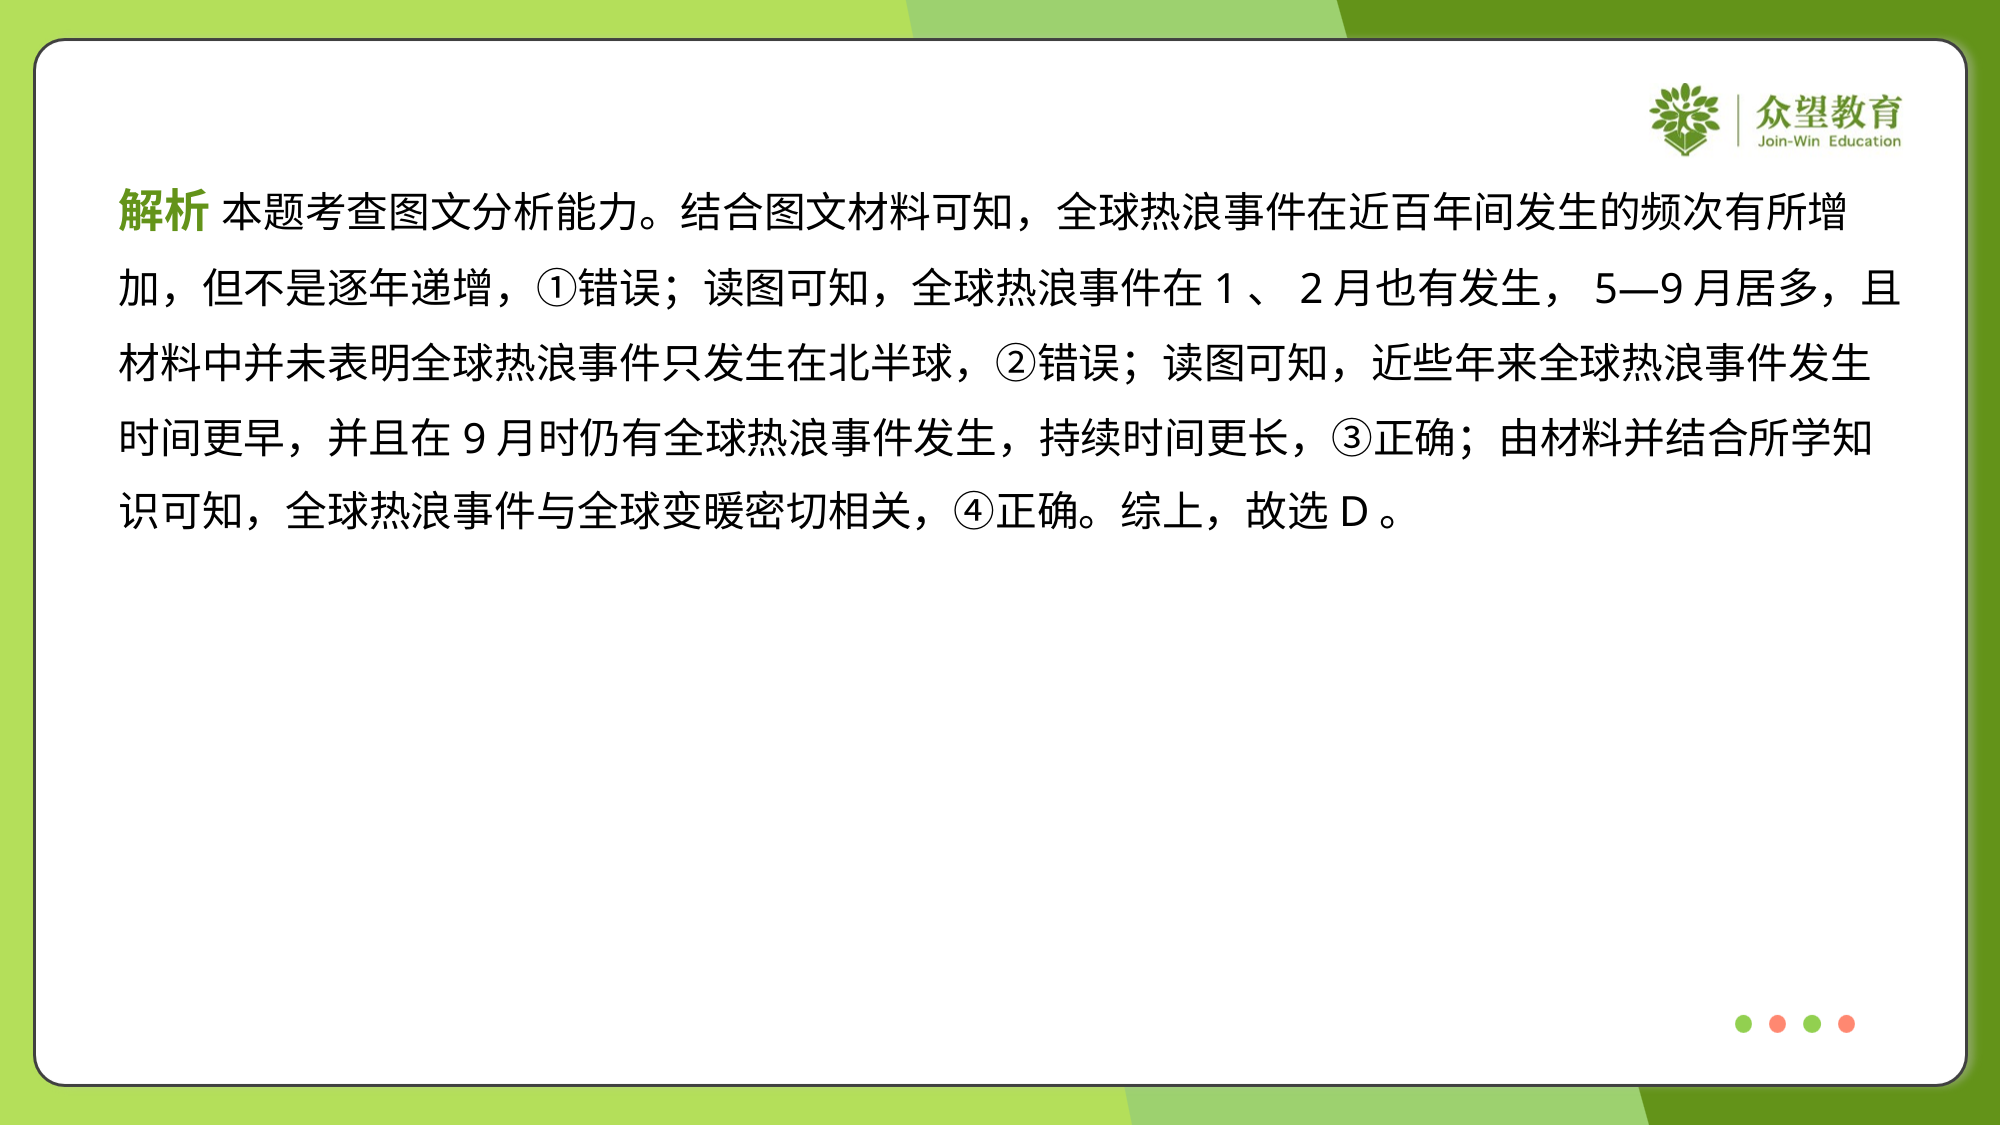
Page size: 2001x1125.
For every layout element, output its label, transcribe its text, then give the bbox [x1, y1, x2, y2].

picture [0, 0, 2000, 1125]
text_box 解析 本题考查图文分析能力。结合图文材料可知，全球热浪事件在近百年间发生的频次有所增 加，但不是逐年递增，①错误；读图可知，全球热浪事件在1、2月也有发生，5—9月居多，且 材料中并未表明全球热浪事件只发生在北半球，②错误；读图可知，近些年来全球热浪事件发生 时间更早，并且在9月时仍有全球热浪事件发生，持续时间更长，③正确；由材料并结合所学知 识可知，全球热浪事件与全球变暖密切相关，④正确。综上，故选D。 [118, 159, 1883, 527]
